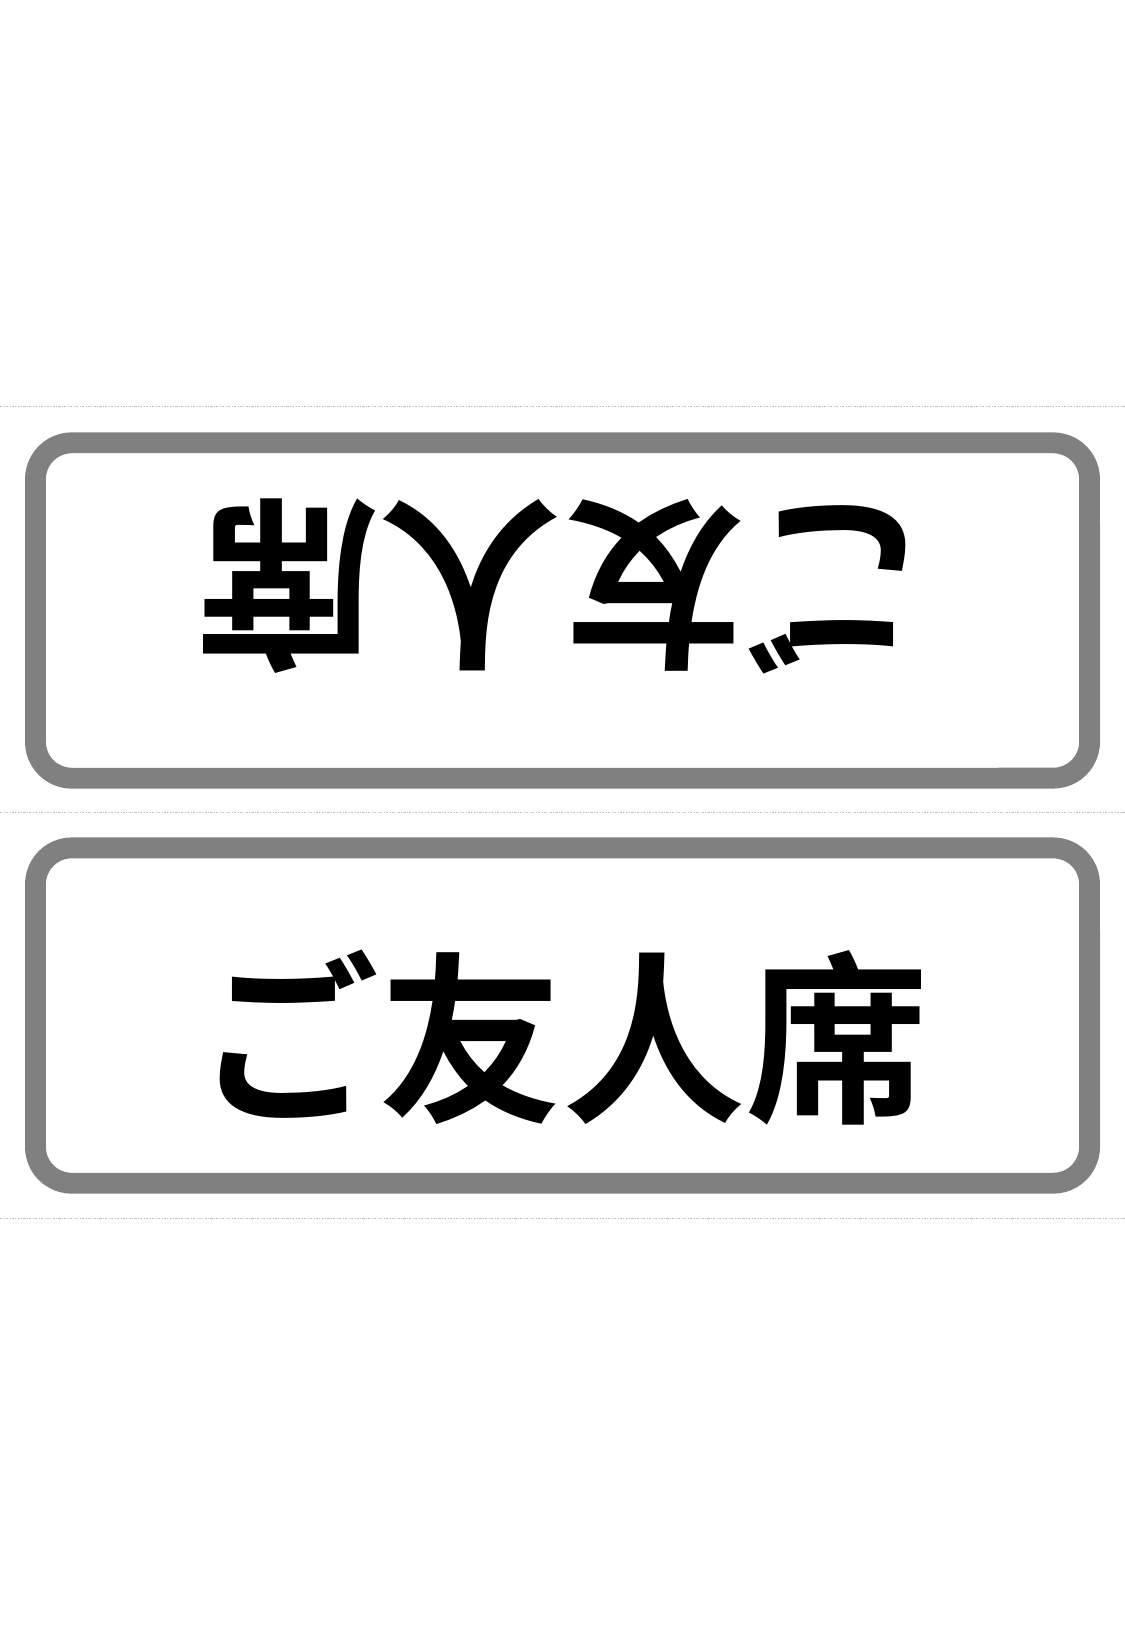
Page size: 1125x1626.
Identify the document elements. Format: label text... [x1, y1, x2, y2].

text_box [34, 846, 1091, 1185]
text_box [34, 441, 1091, 780]
text_box ご友人席 [181, 471, 944, 707]
text_box ご友人席 [181, 917, 944, 1153]
